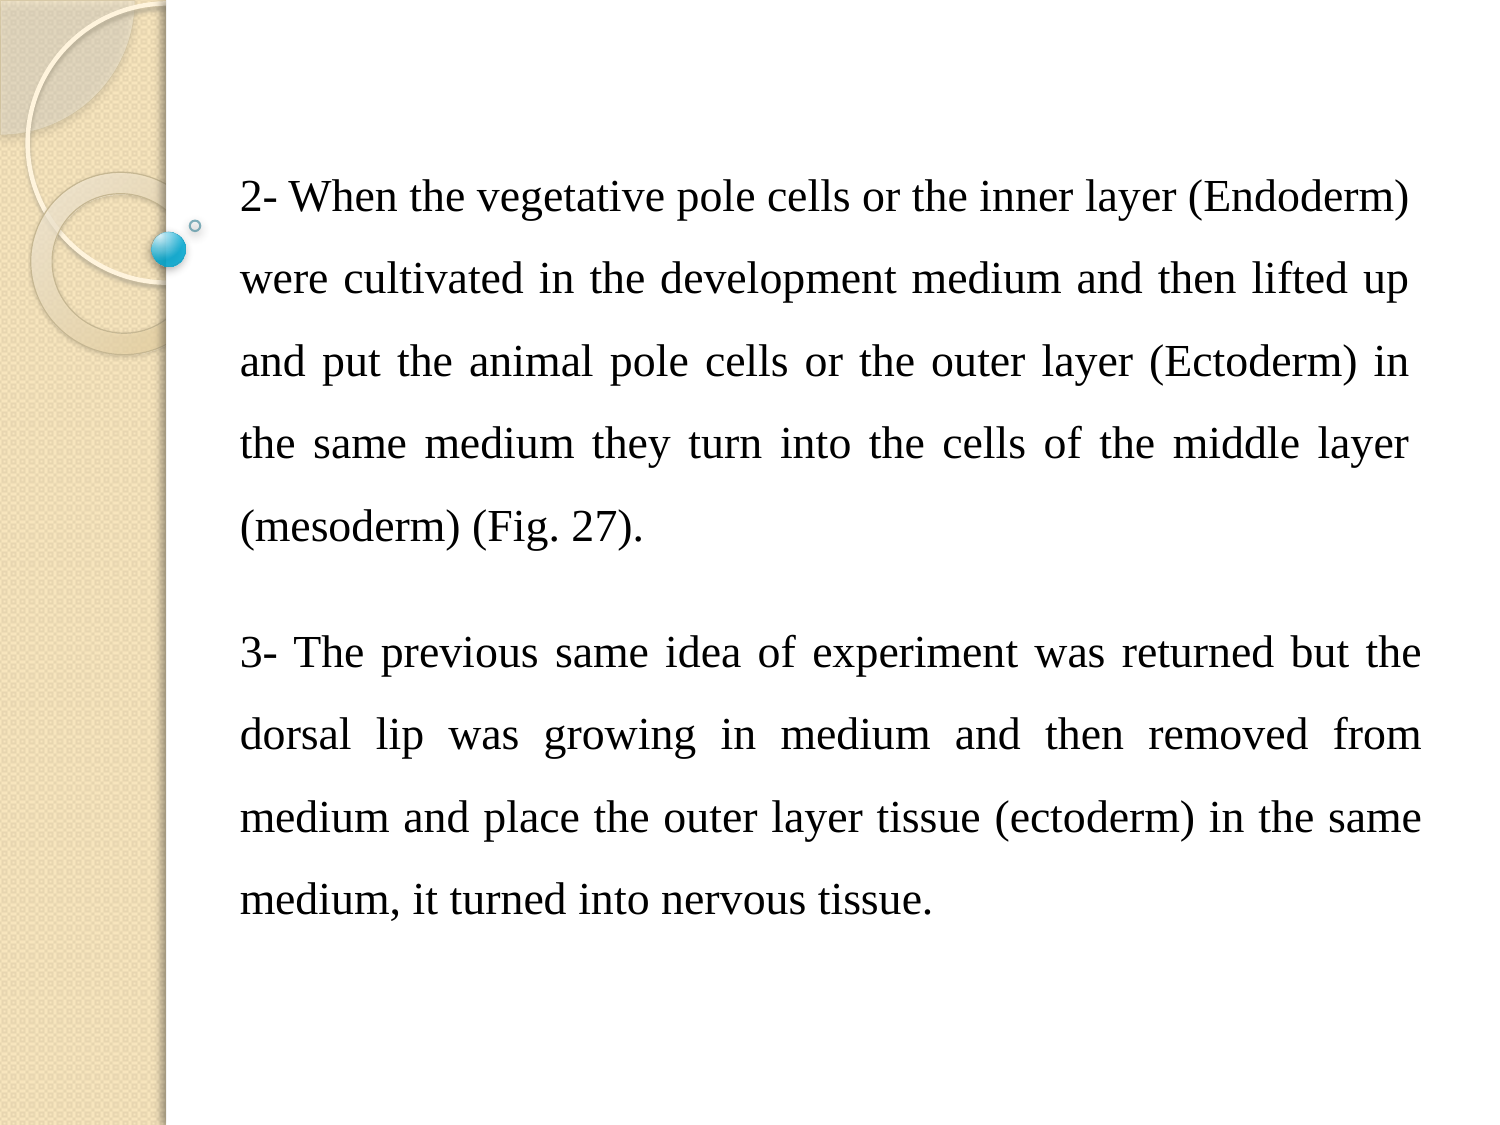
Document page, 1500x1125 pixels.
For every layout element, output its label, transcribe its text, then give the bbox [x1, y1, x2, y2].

text_box 3- The previous same idea of experiment was returned but the dorsal lip was growing in medium and then removed from medium and place the outer layer tissue (ectoderm) in the same medium, it turned into nervous tissue. [224, 586, 1438, 932]
text_box 2- When the vegetative pole cells or the inner layer (Endoderm) were cultivated in the development medium and then lifted up and put the animal pole cells or the outer layer (Ectoderm) in the same medium they turn into the cells of the middle layer (mesoderm) (Fig. 27). [224, 130, 1425, 558]
